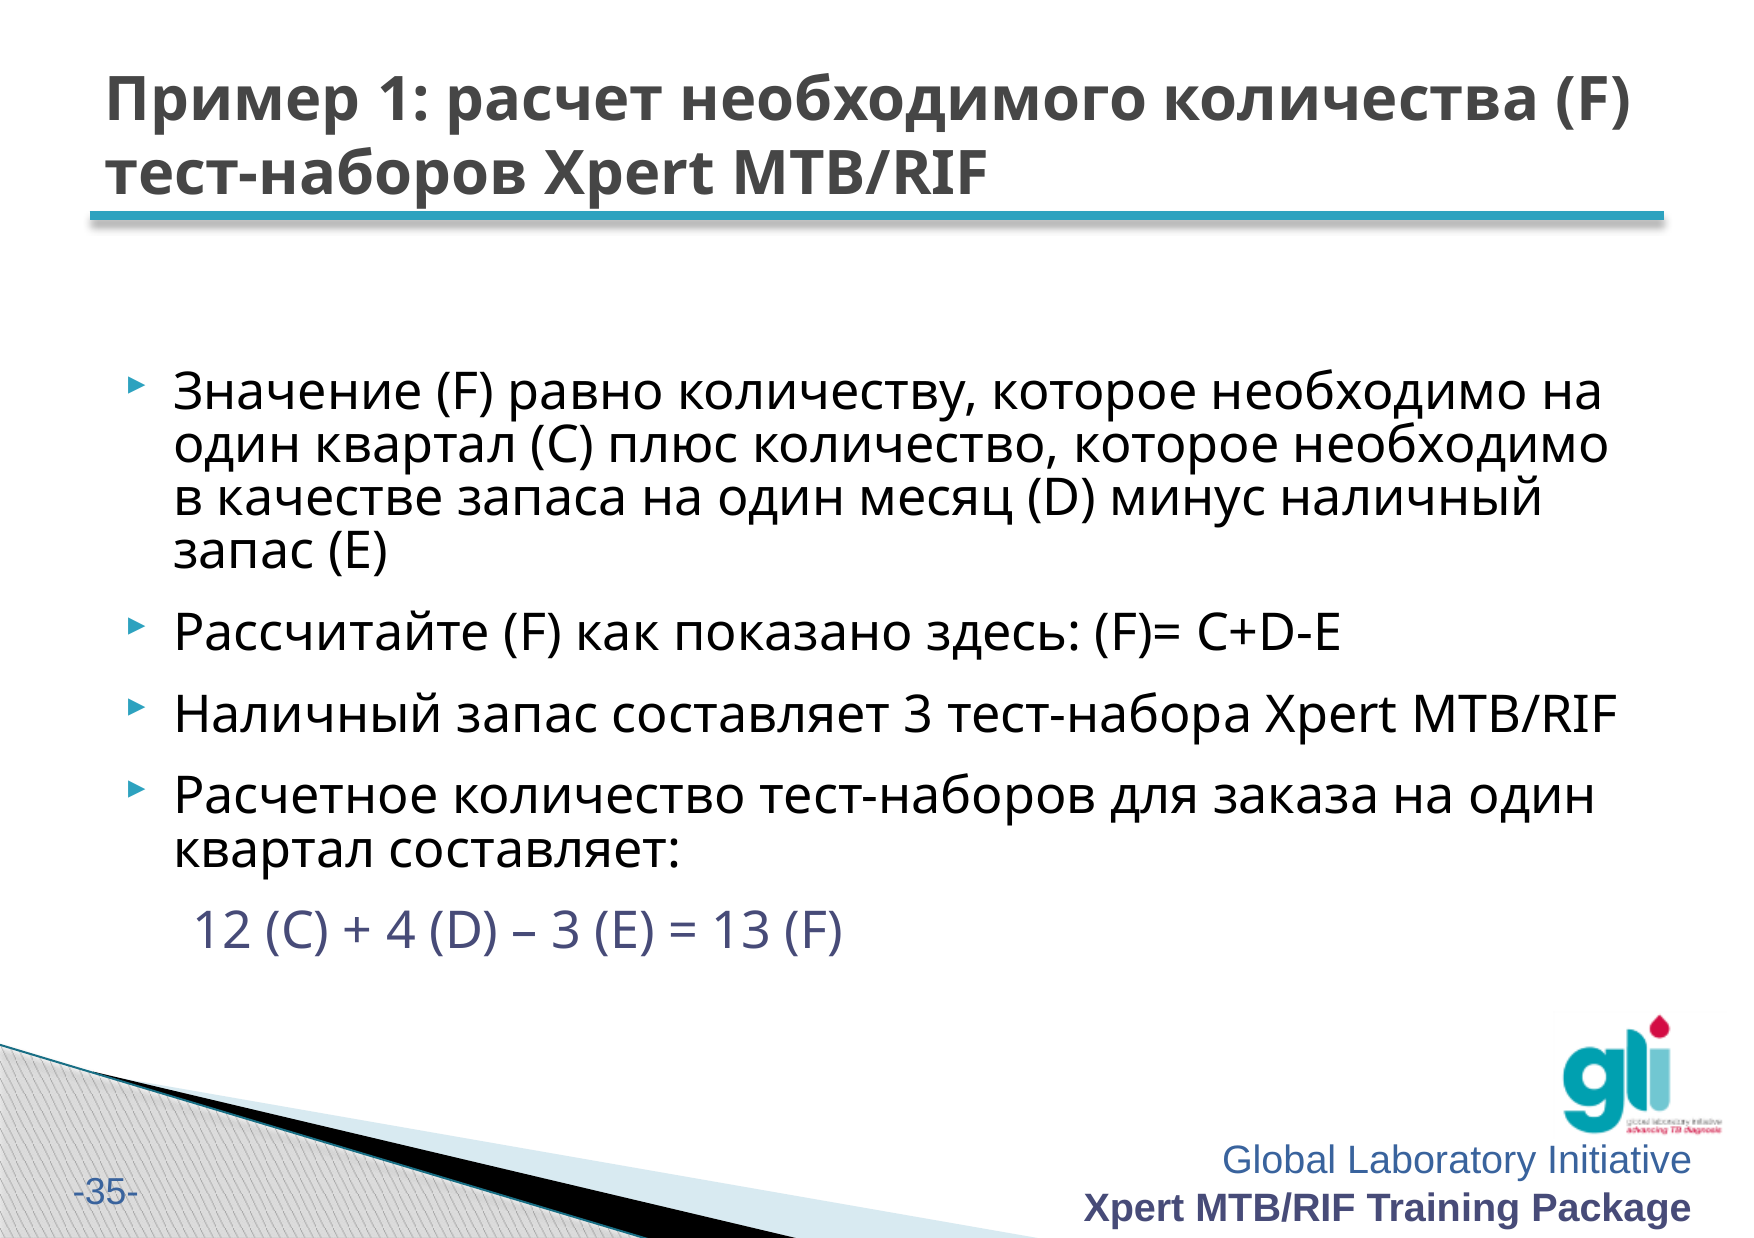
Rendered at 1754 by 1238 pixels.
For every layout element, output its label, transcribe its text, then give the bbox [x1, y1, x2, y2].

list Значение (F) равно количеству, которое необходимо на один квартал (C) плюс количество, которое необходимо в качестве запаса на один месяц (D) минус наличный запас (E) Рассчитайте (F) как показано здесь: (F)= C+D-E Наличный запас составляет 3 тест-набора Xpert MTB/RIF Расчетное количество тест-наборов для заказа на один квартал составляет: 12 (C) + 4 (D) – 3 (E) = 13 (F) [87, 267, 1666, 996]
picture [1553, 1011, 1727, 1139]
title Пример 1: расчет необходимого количества (F) тест-наборов Xpert MTB/RIF [87, 49, 1666, 216]
